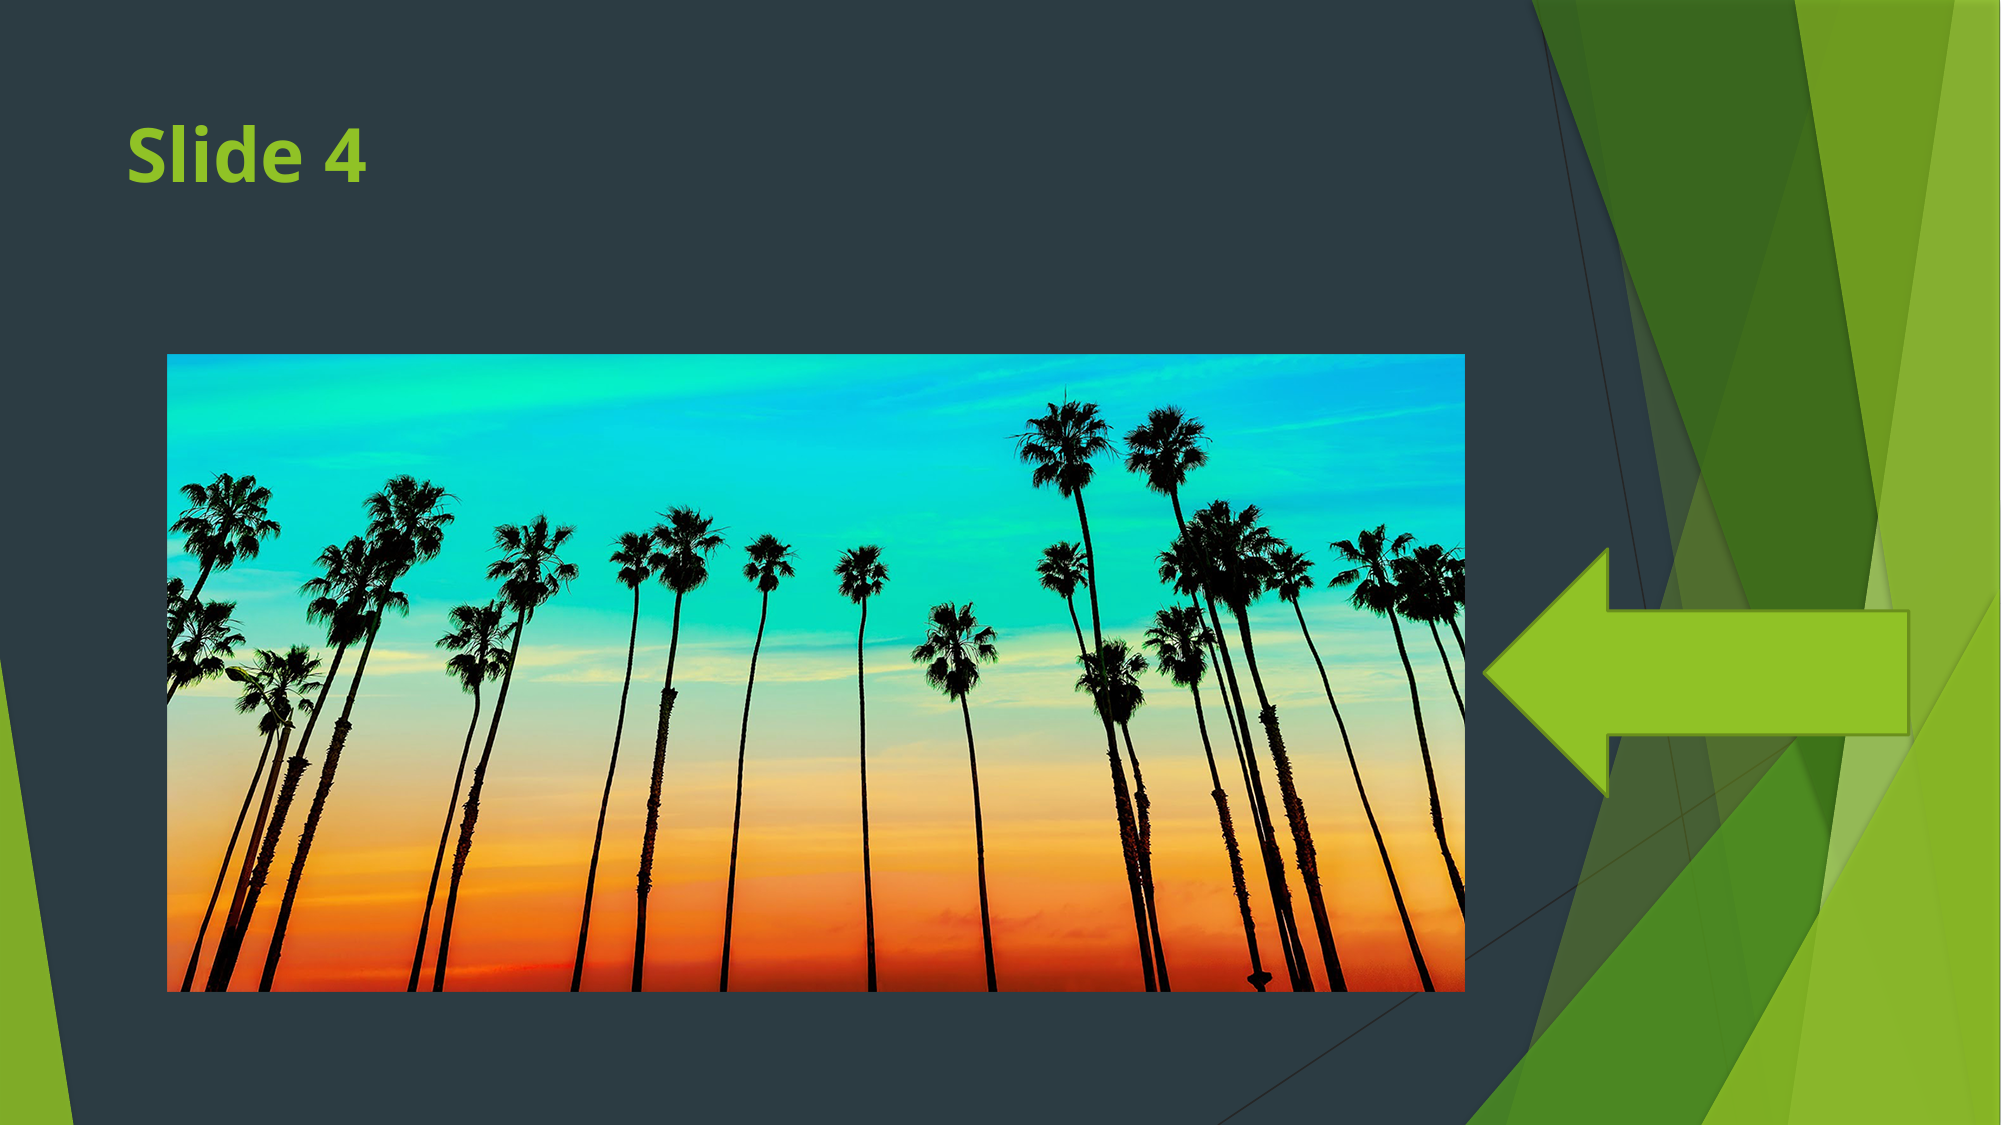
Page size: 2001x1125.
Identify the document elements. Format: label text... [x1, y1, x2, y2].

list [167, 353, 1466, 992]
text_box [1482, 547, 1911, 799]
title Slide 4 [111, 99, 1522, 317]
